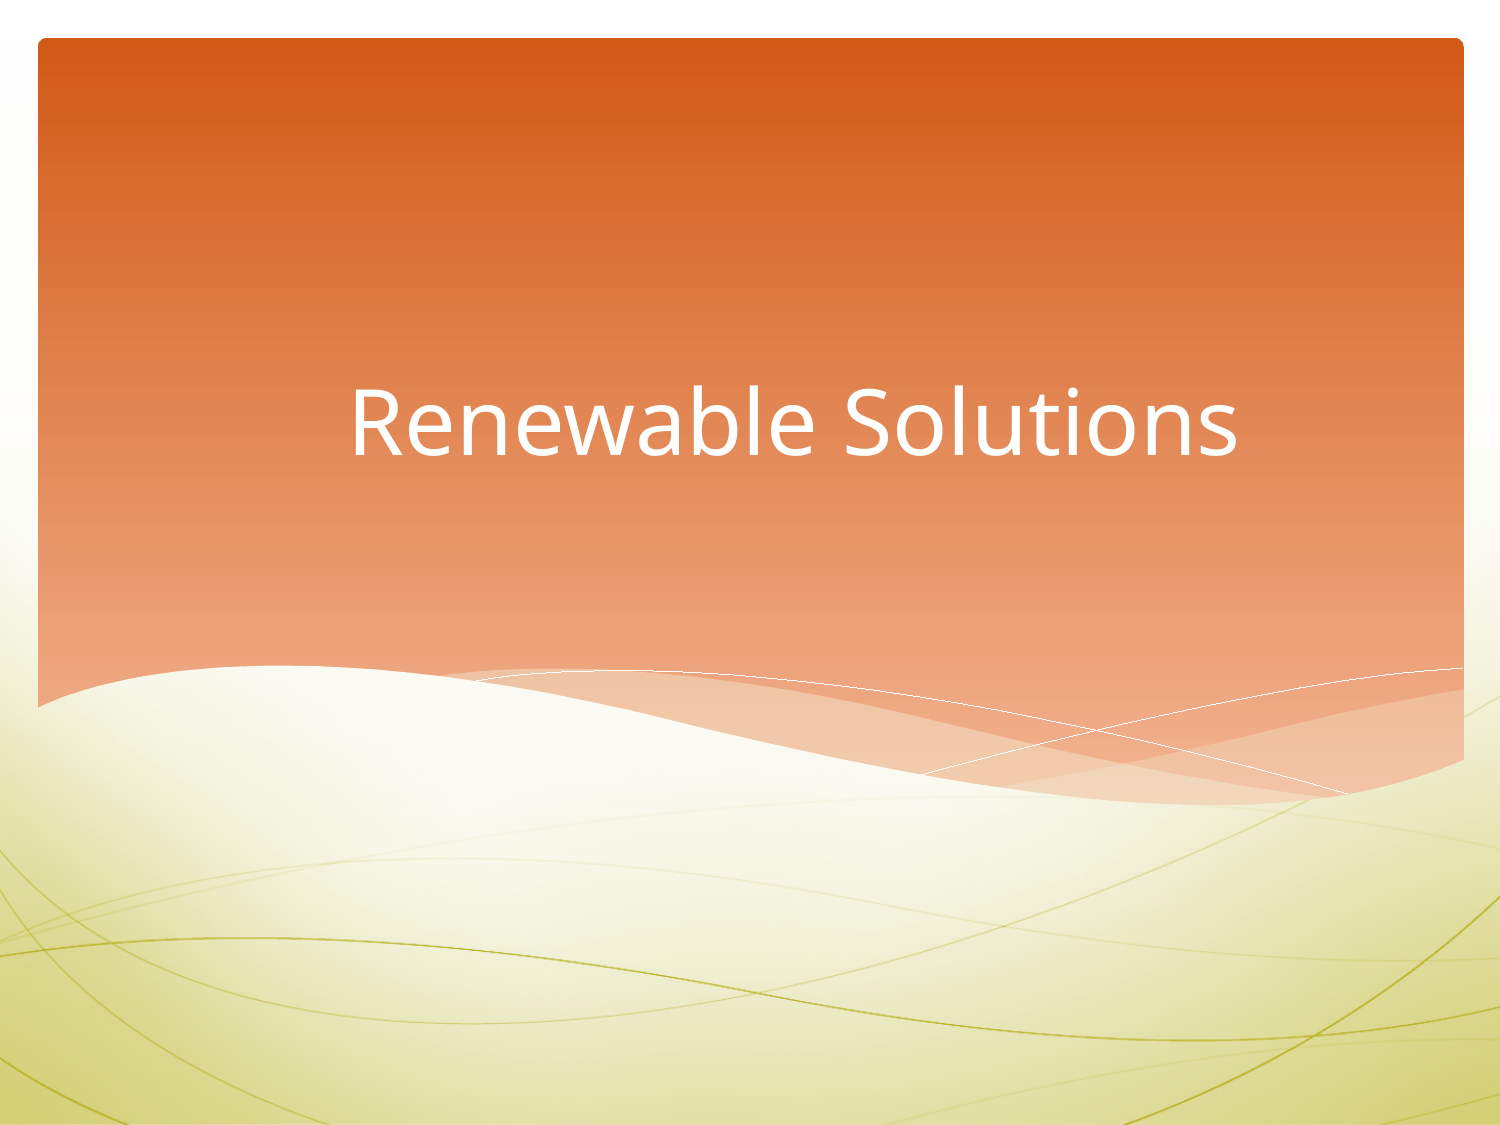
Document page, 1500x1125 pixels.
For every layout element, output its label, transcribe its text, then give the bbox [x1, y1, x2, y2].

title Renewable Solutions [277, 356, 1313, 754]
